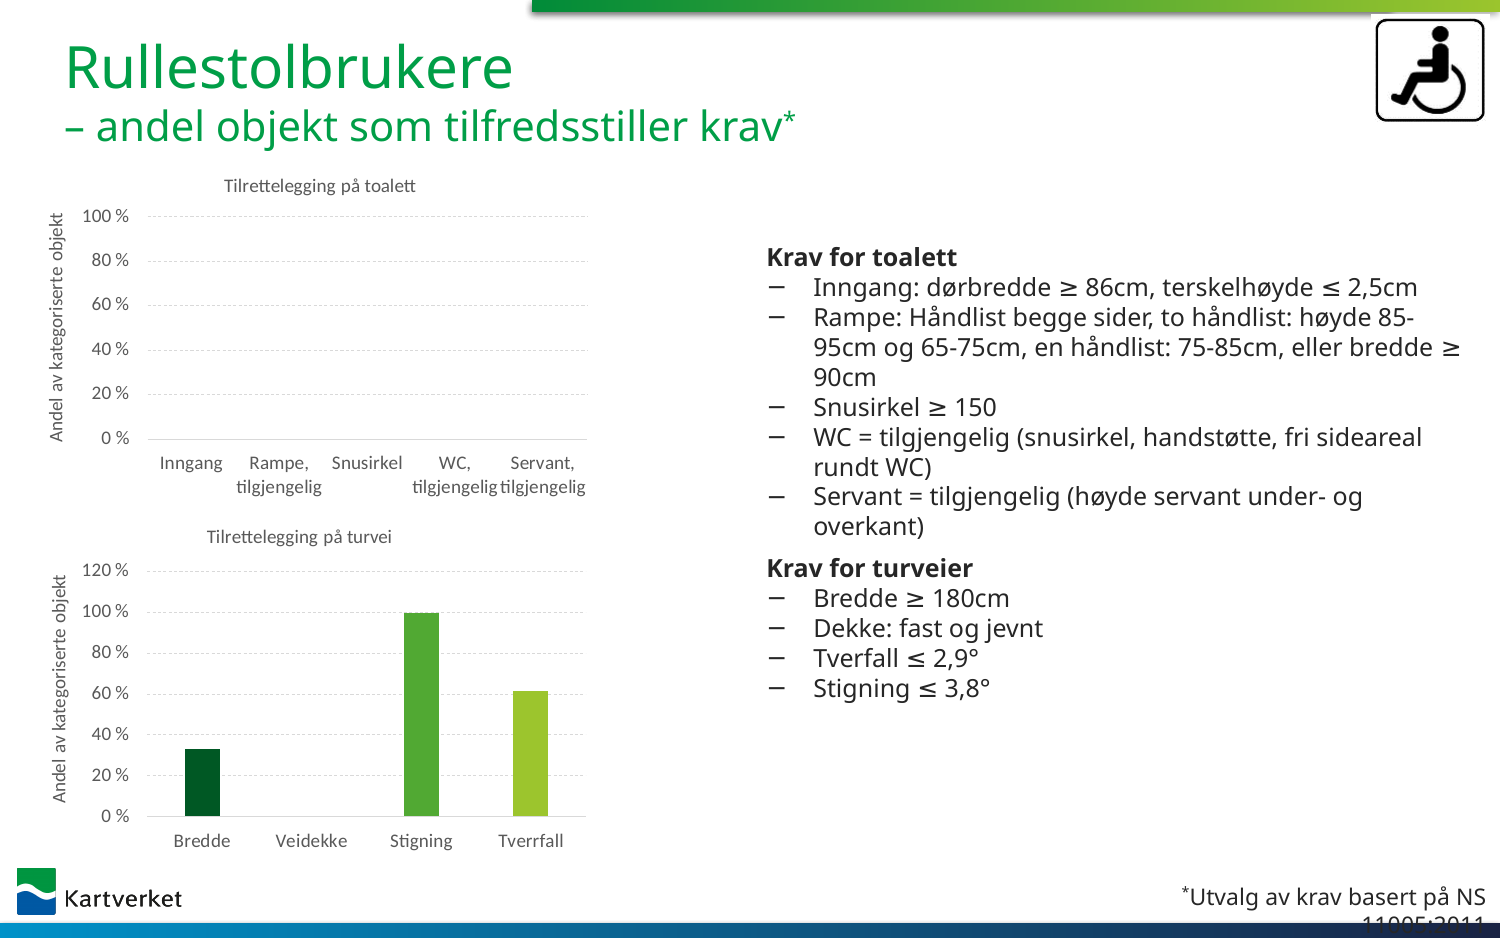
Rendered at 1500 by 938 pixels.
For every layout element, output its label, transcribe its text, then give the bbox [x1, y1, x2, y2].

text_box *Utvalg av krav basert på NS 11005:2011 [1068, 873, 1500, 938]
text_box Rullestolbrukere – andel objekt som tilfredsstiller krav* [49, 14, 1431, 158]
picture [41, 520, 597, 859]
text_box Krav for turveier Bredde ≥ 180cm Dekke: fast og jevnt Tverfall ≤ 2,9° Stigning ≤ 3,8° [751, 545, 1483, 710]
picture [1371, 13, 1491, 127]
picture [41, 166, 598, 505]
text_box Krav for toalett Inngang: dørbredde ≥ 86cm, terskelhøyde ≤ 2,5cm Rampe: Håndlist begge sider, to håndlist: høyde 85-95cm og 65-75cm, en håndlist: 75-85cm, eller bredde ≥ 90cm Snusirkel ≥ 150 WC = tilgjengelig (snusirkel, handstøtte, fri sideareal rundt WC) Servant = tilgjengelig (høyde servant under- og overkant) [751, 234, 1483, 545]
